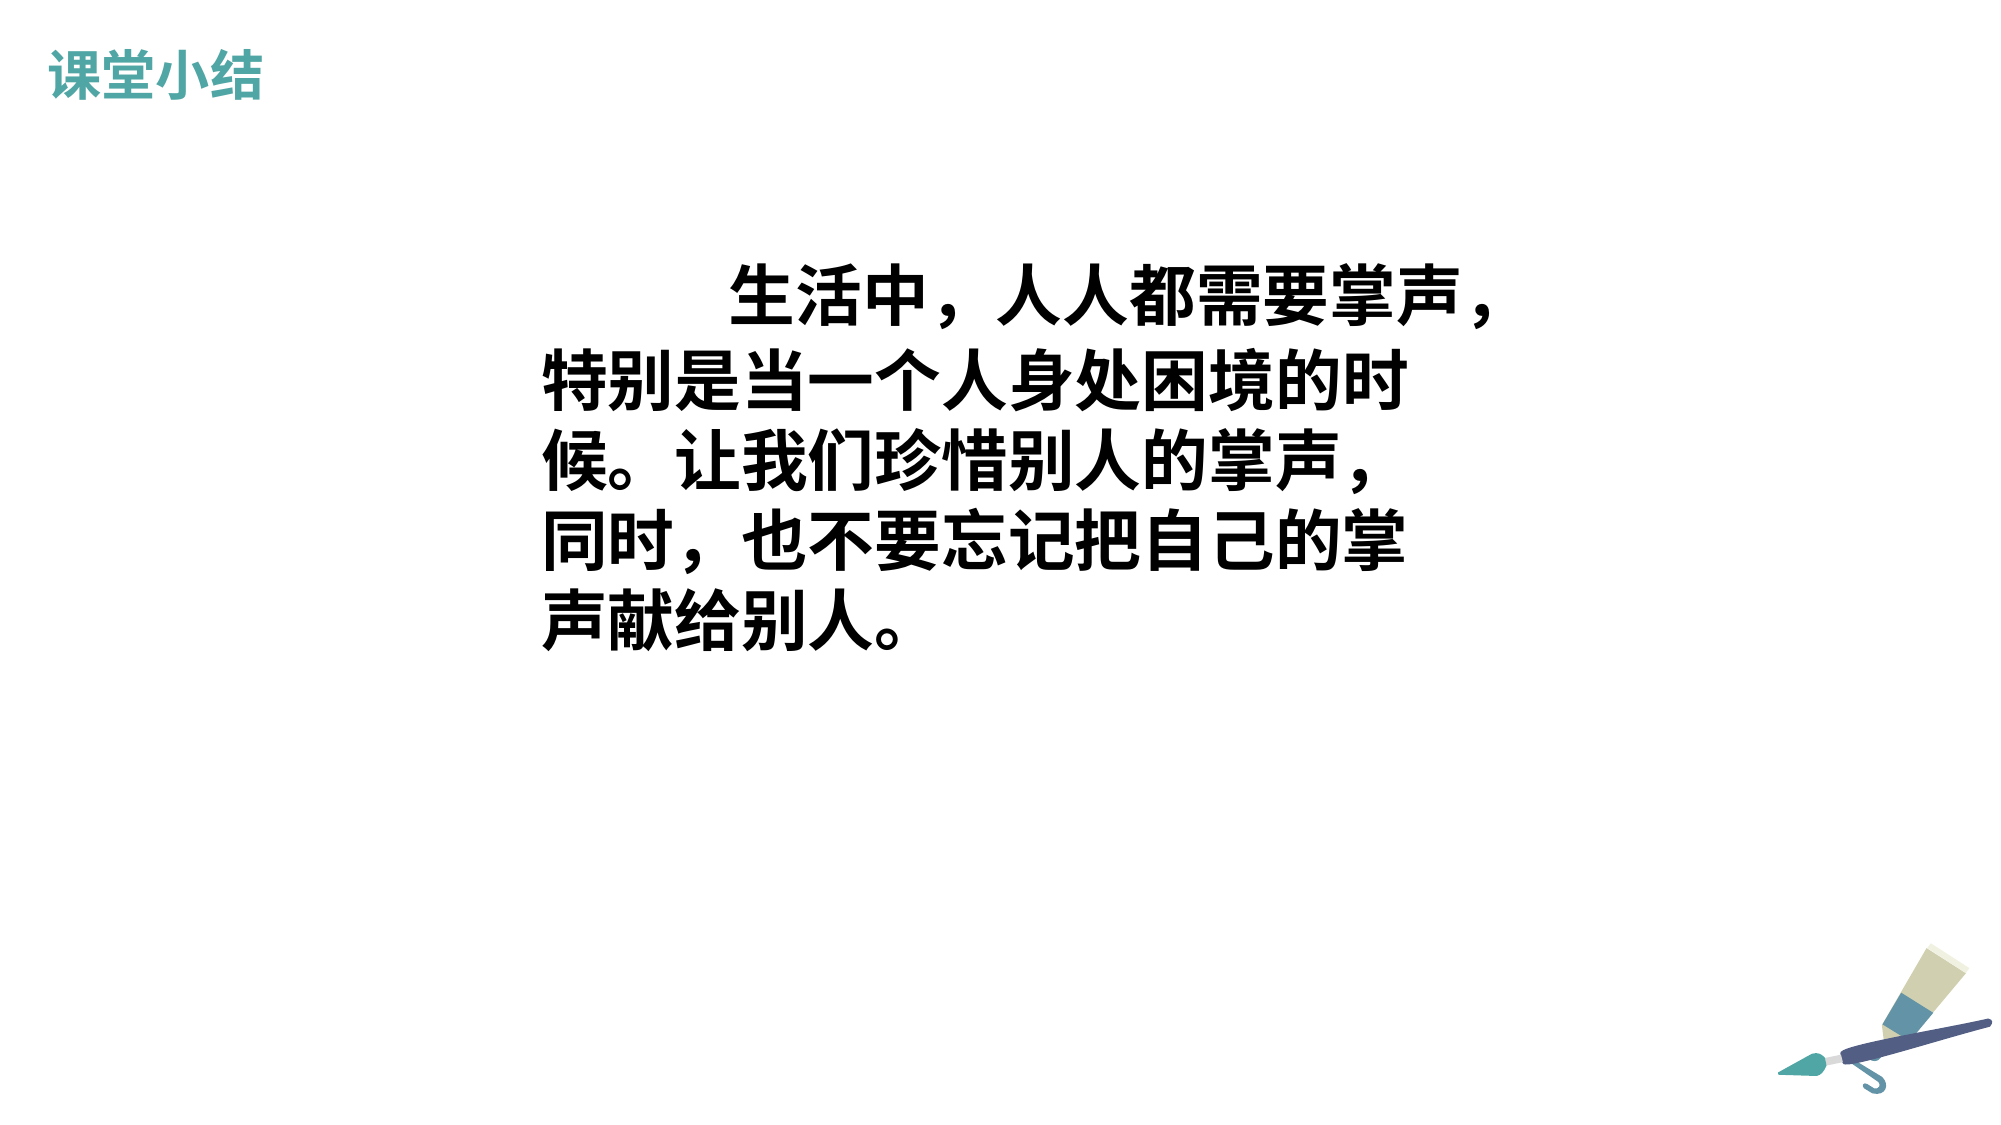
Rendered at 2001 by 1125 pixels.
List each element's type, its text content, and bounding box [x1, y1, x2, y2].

text_box 课堂小结 [32, 33, 347, 114]
text_box 生活中，人人都需要掌声，特别是当一个人身处困境的时候。让我们珍惜别人的掌声，同时，也不要忘记把自己的掌声献给别人。 [526, 221, 1480, 667]
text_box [1811, 945, 1974, 1125]
